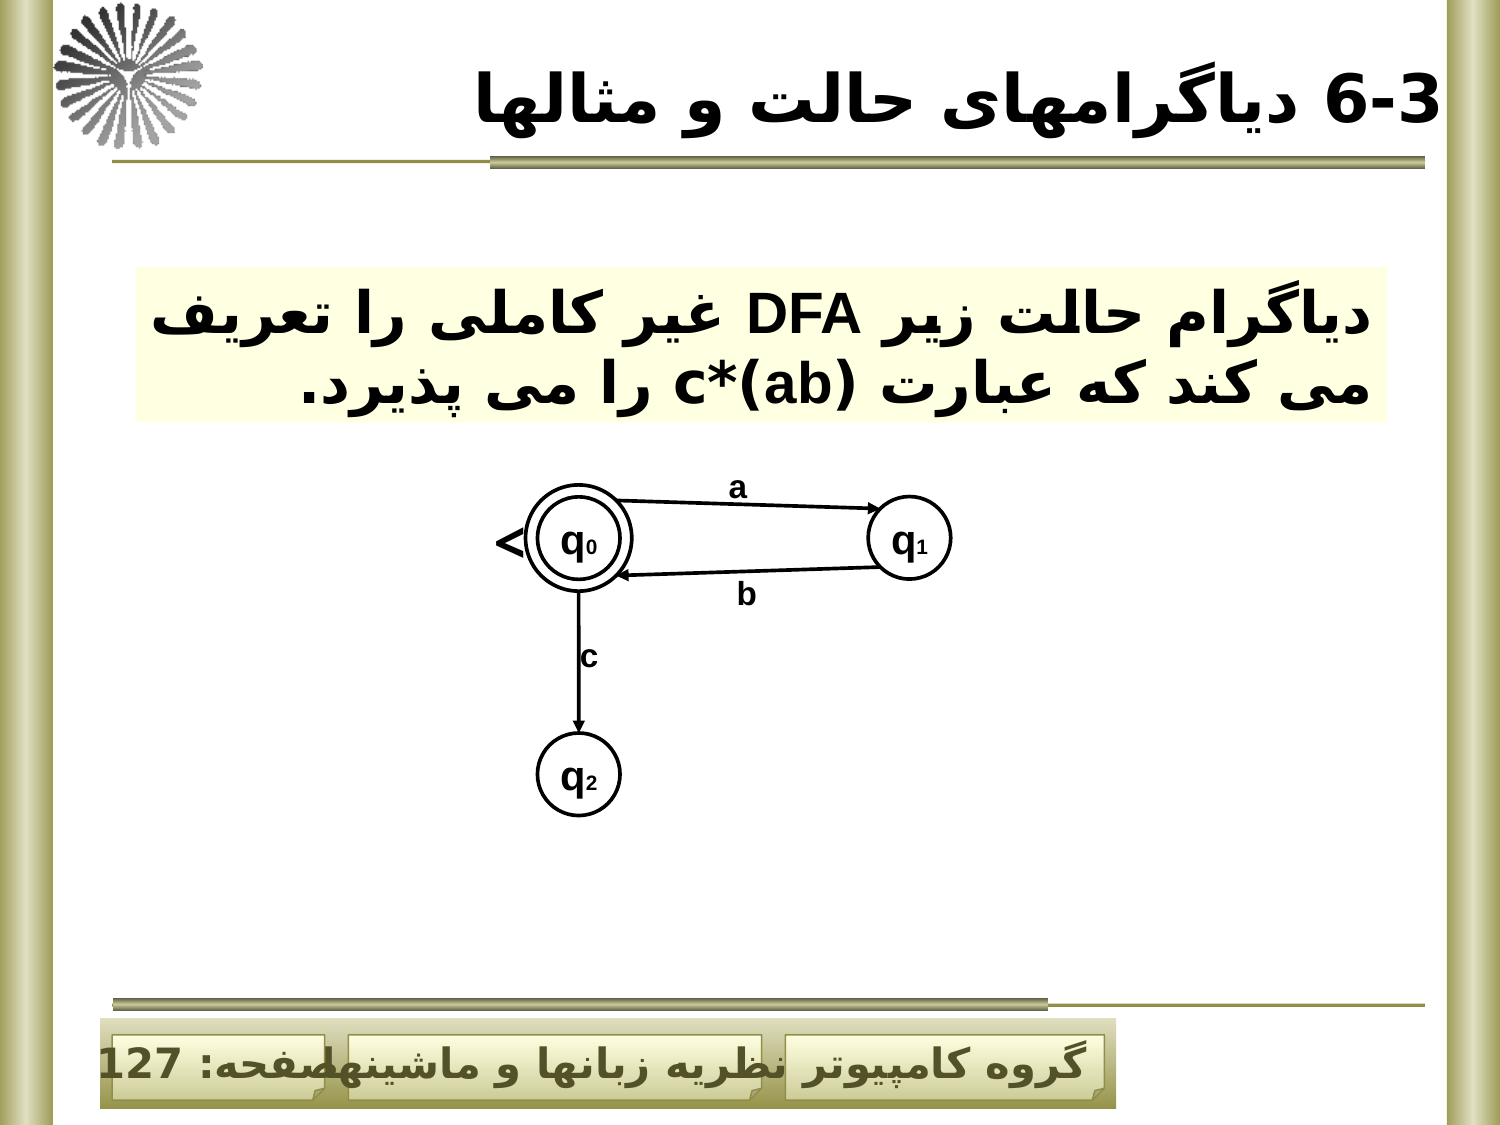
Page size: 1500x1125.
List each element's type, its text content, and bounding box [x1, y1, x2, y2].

text_box دیاگرام حالت زیر DFA غیر کاملی را تعریف می کند که عبارت (ab)*c را می پذیرد. [135, 267, 1388, 423]
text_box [493, 457, 951, 816]
text_box 6-3 دیاگرامهای حالت و مثالها [88, 47, 1459, 144]
